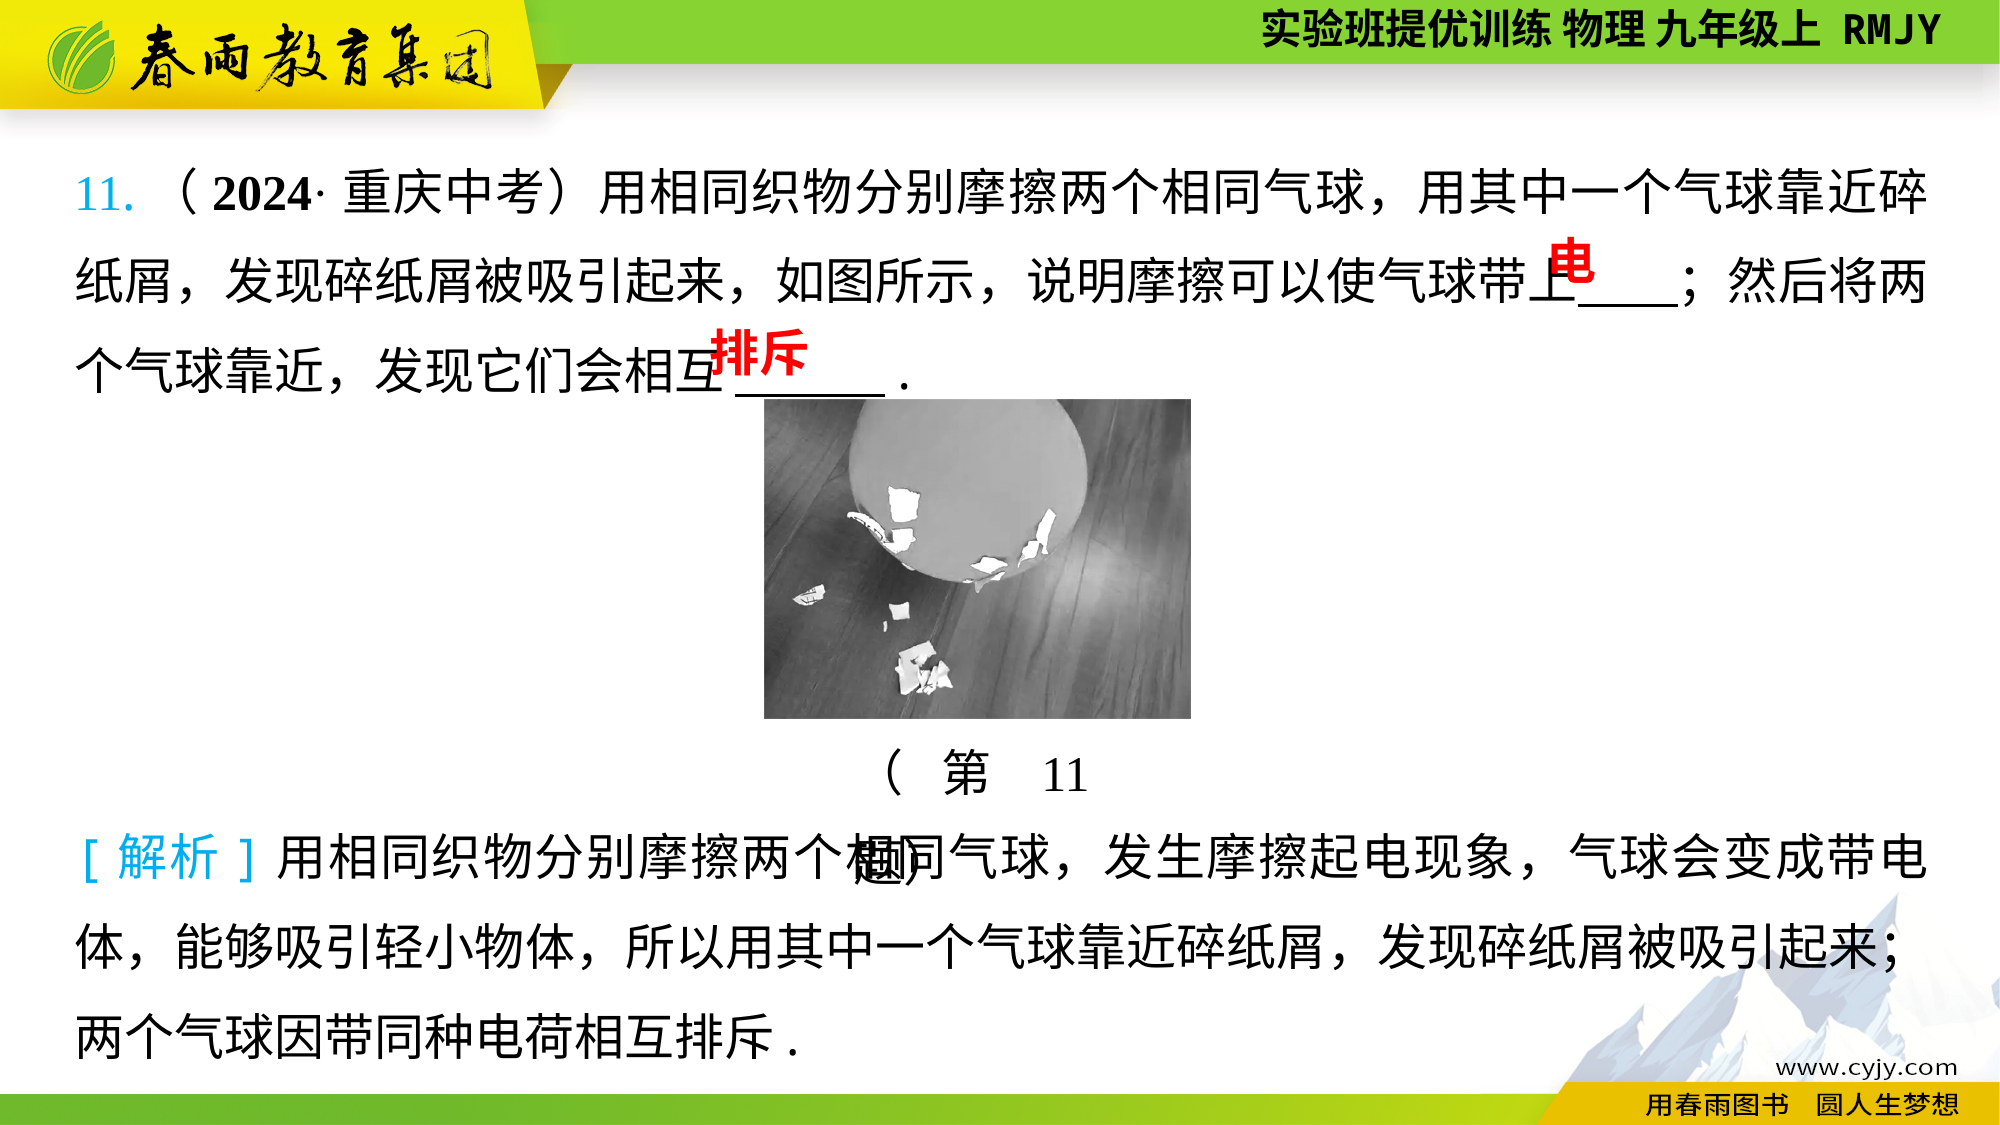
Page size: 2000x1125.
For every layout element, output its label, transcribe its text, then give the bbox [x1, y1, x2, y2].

picture [0, 0, 2000, 1125]
text_box 电 [1532, 222, 1612, 298]
list 11.（2024·重庆中考）用相同织物分别摩擦两个相同气球，用其中一个气球靠近碎纸屑，发现碎纸屑被吸引起来，如图所示，说明摩擦可以使气球带上 ；然后将两个气球靠近，发现它们会相互 . [59, 122, 1944, 411]
text_box （第11题） [838, 728, 1117, 788]
text_box 排斥 [694, 313, 825, 389]
text_box [解析]用相同织物分别摩擦两个相同气球，发生摩擦起电现象，气球会变成带电体，能够吸引轻小物体，所以用其中一个气球靠近碎纸屑，发现碎纸屑被吸引起来；两个气球因带同种电荷相互排斥. [59, 788, 1944, 1074]
